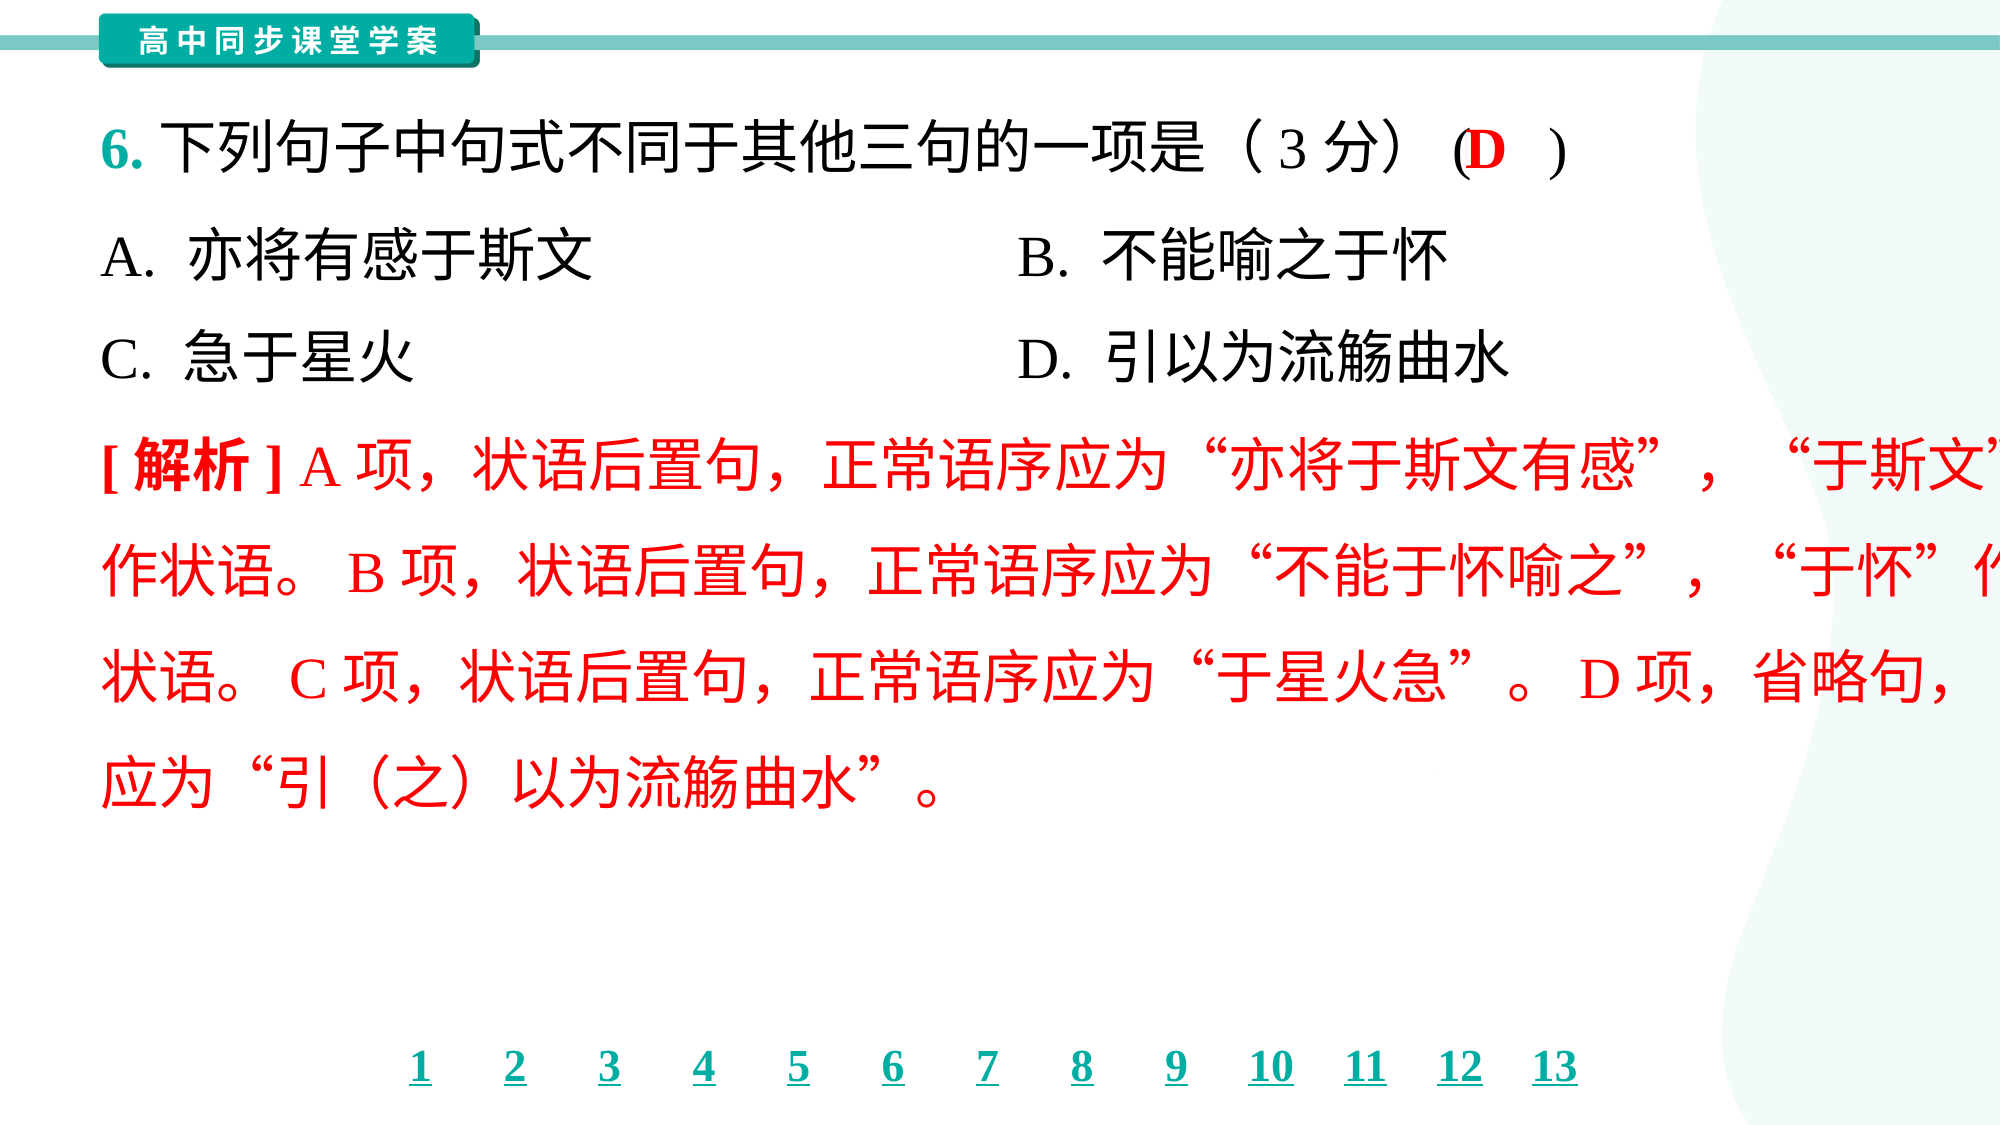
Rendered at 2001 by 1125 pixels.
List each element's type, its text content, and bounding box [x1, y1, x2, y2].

text_box 6.下列句子中句式不同于其他三句的一项是（3分）( ) [100, 76, 1443, 169]
text_box A. 亦将有感于斯文 B. 不能喻之于怀 C. 急于星火 D. 引以为流觞曲水 [100, 182, 1899, 380]
text_box 6.下列句子中句式不同于其他三句的一项是（3分）( ) [1529, 76, 1899, 169]
text_box [解析] A项，状语后置句，正常语序应为“亦将于斯文有感”，“于斯文” 作状语。B项，状语后置句，正常语序应为“不能于怀喻之”，“于怀”作 状语。C项，状语后置句，正常语序应为“于星火急”。D项，省略句， 应为“引（之）以为流觞曲水”。 [100, 391, 1899, 804]
picture [0, 0, 2000, 1125]
text_box D [1443, 75, 1529, 169]
